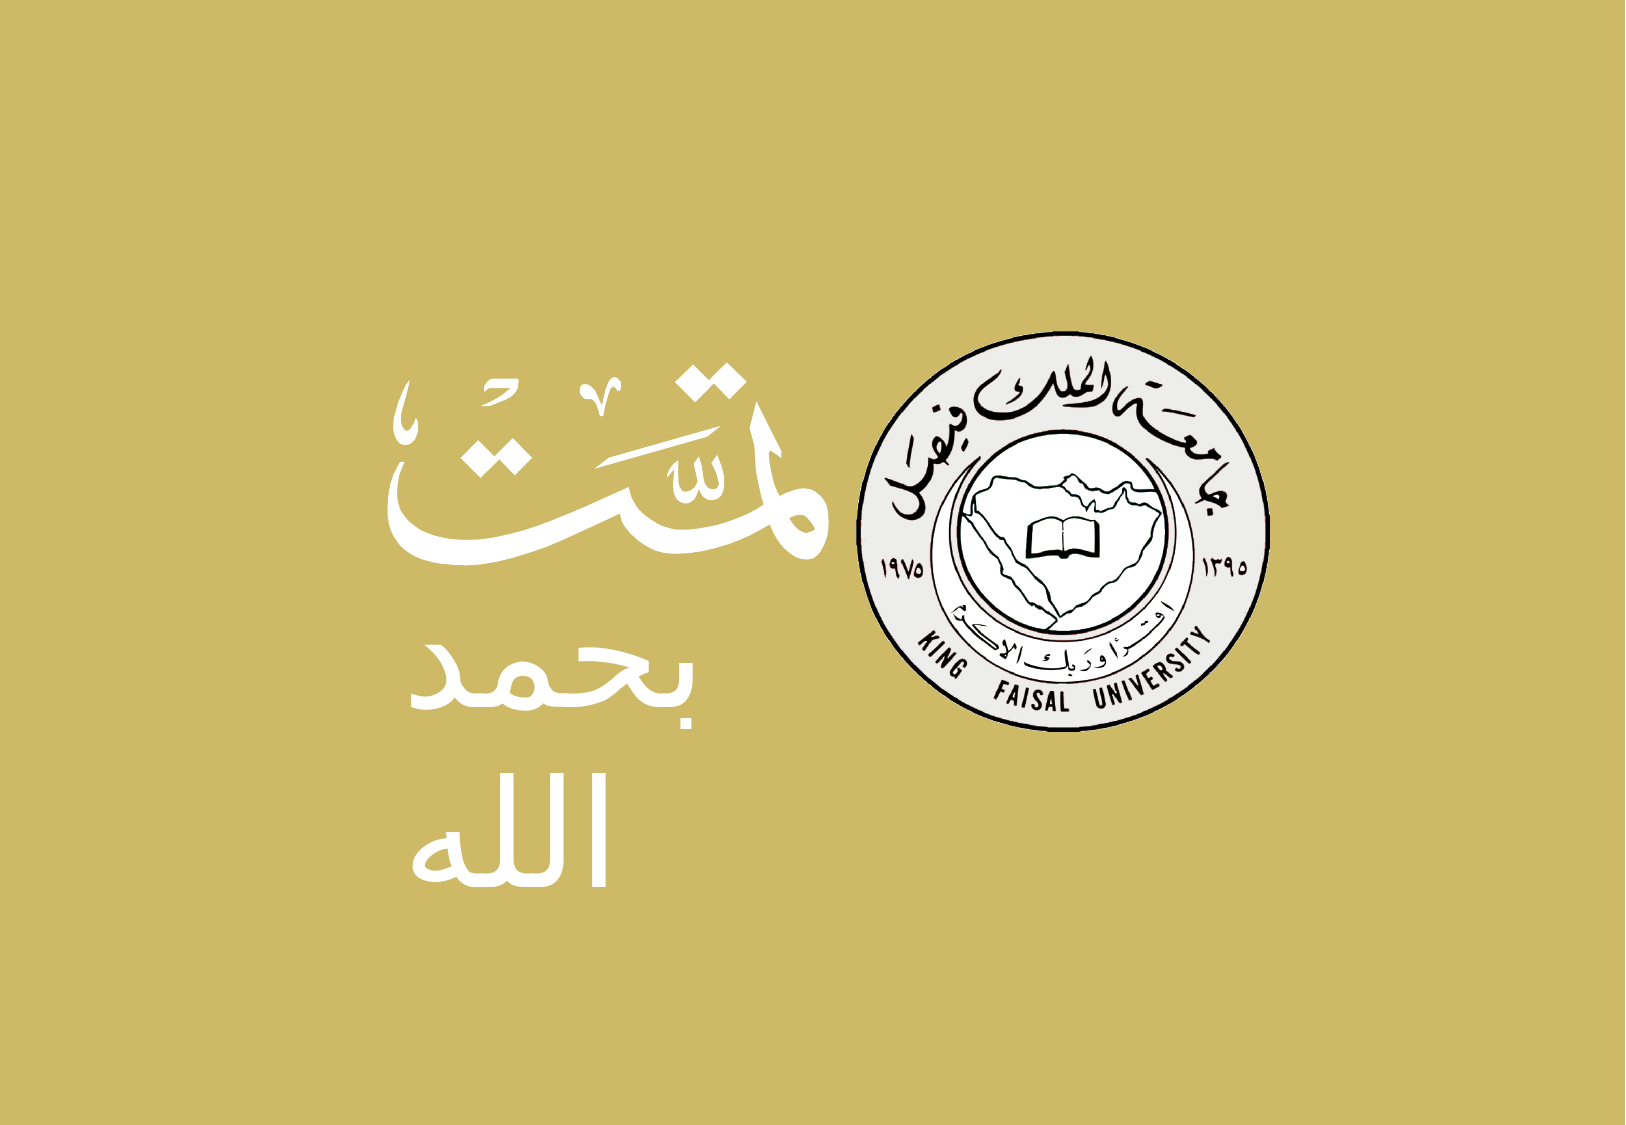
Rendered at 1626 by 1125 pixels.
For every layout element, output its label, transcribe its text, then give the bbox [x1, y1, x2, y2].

text_box بحمد الله [387, 549, 850, 925]
text_box [387, 401, 829, 566]
text_box [0, 0, 1625, 1125]
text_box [849, 324, 1277, 740]
text_box [579, 377, 621, 417]
text_box [393, 379, 419, 445]
text_box [675, 362, 747, 403]
text_box [480, 378, 519, 407]
